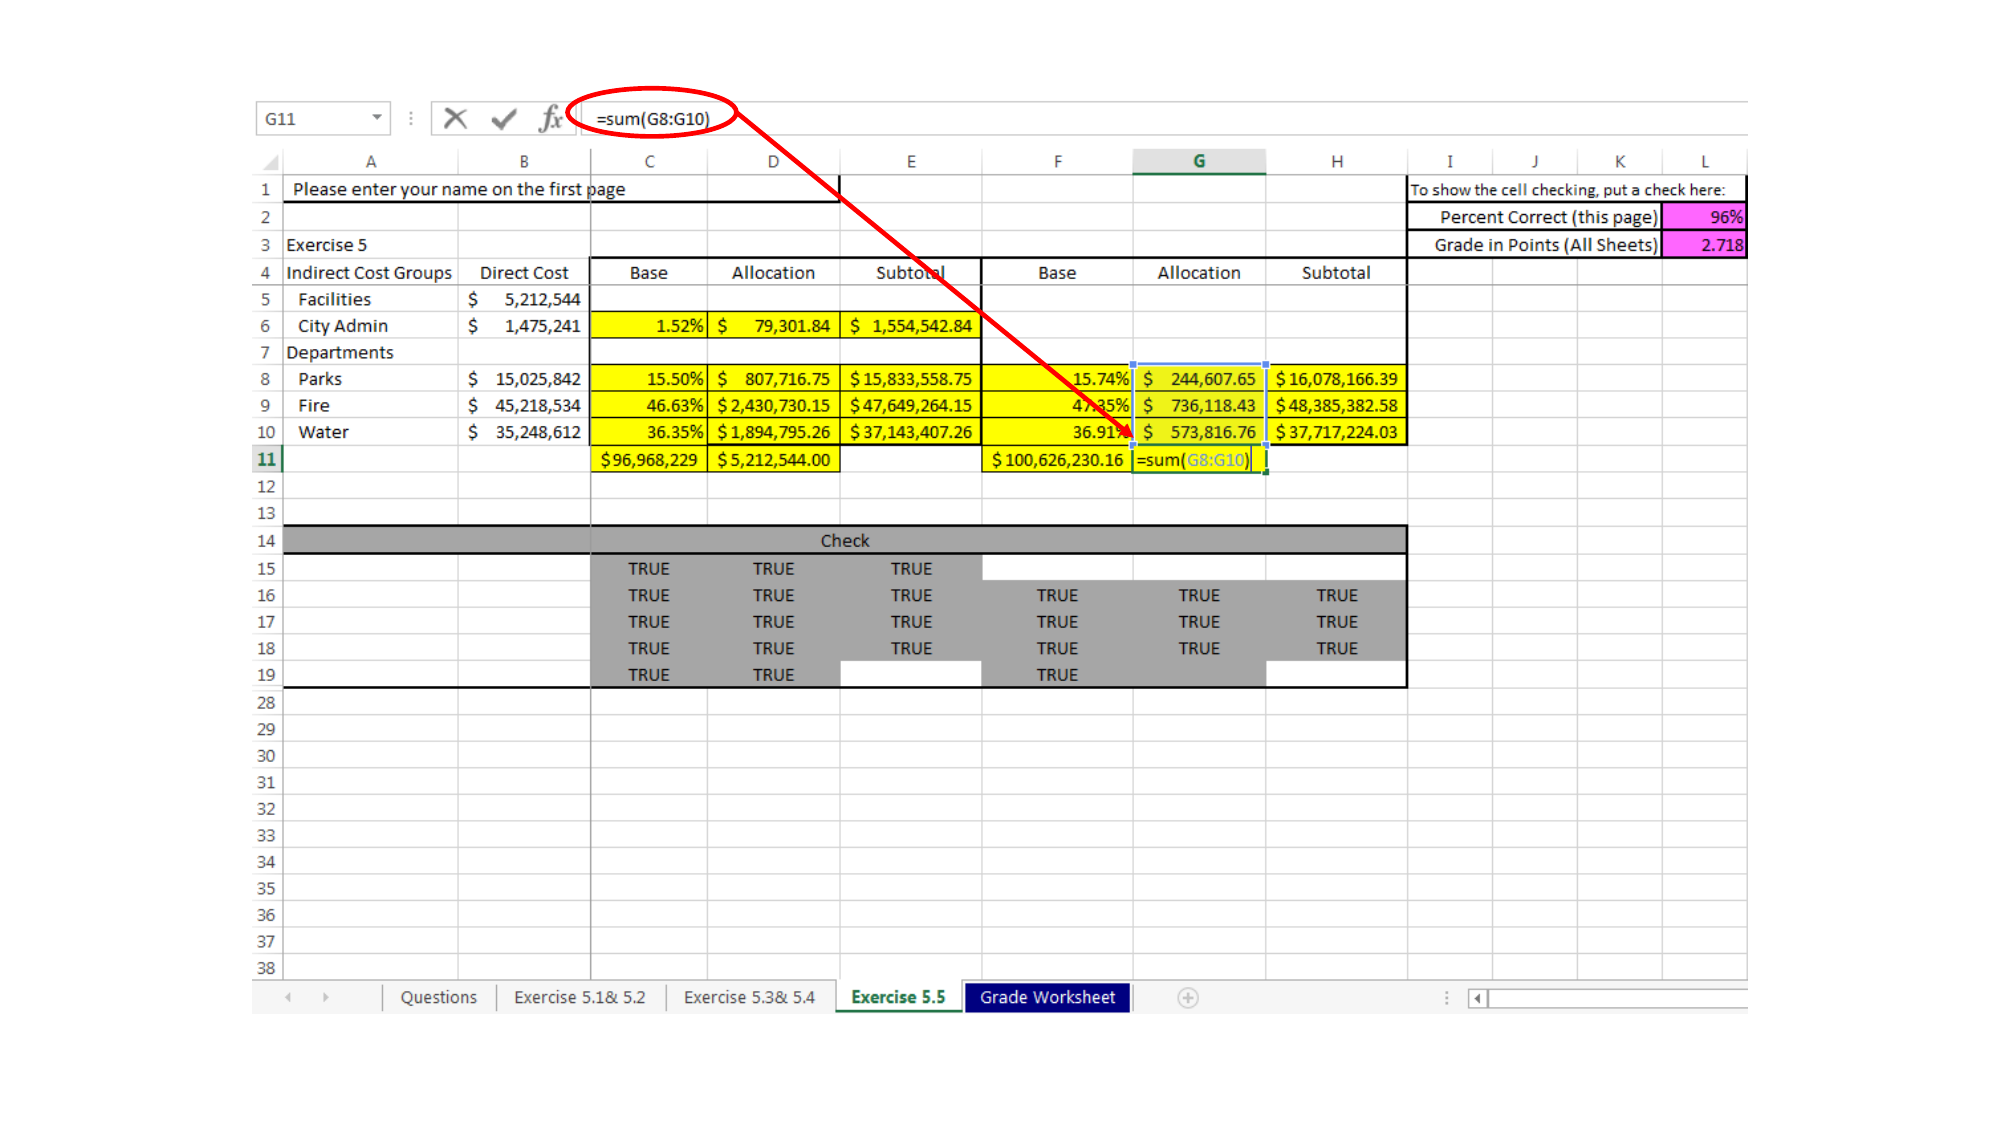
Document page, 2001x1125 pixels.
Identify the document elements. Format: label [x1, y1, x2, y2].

text_box [736, 112, 1134, 438]
list [252, 88, 1748, 1014]
